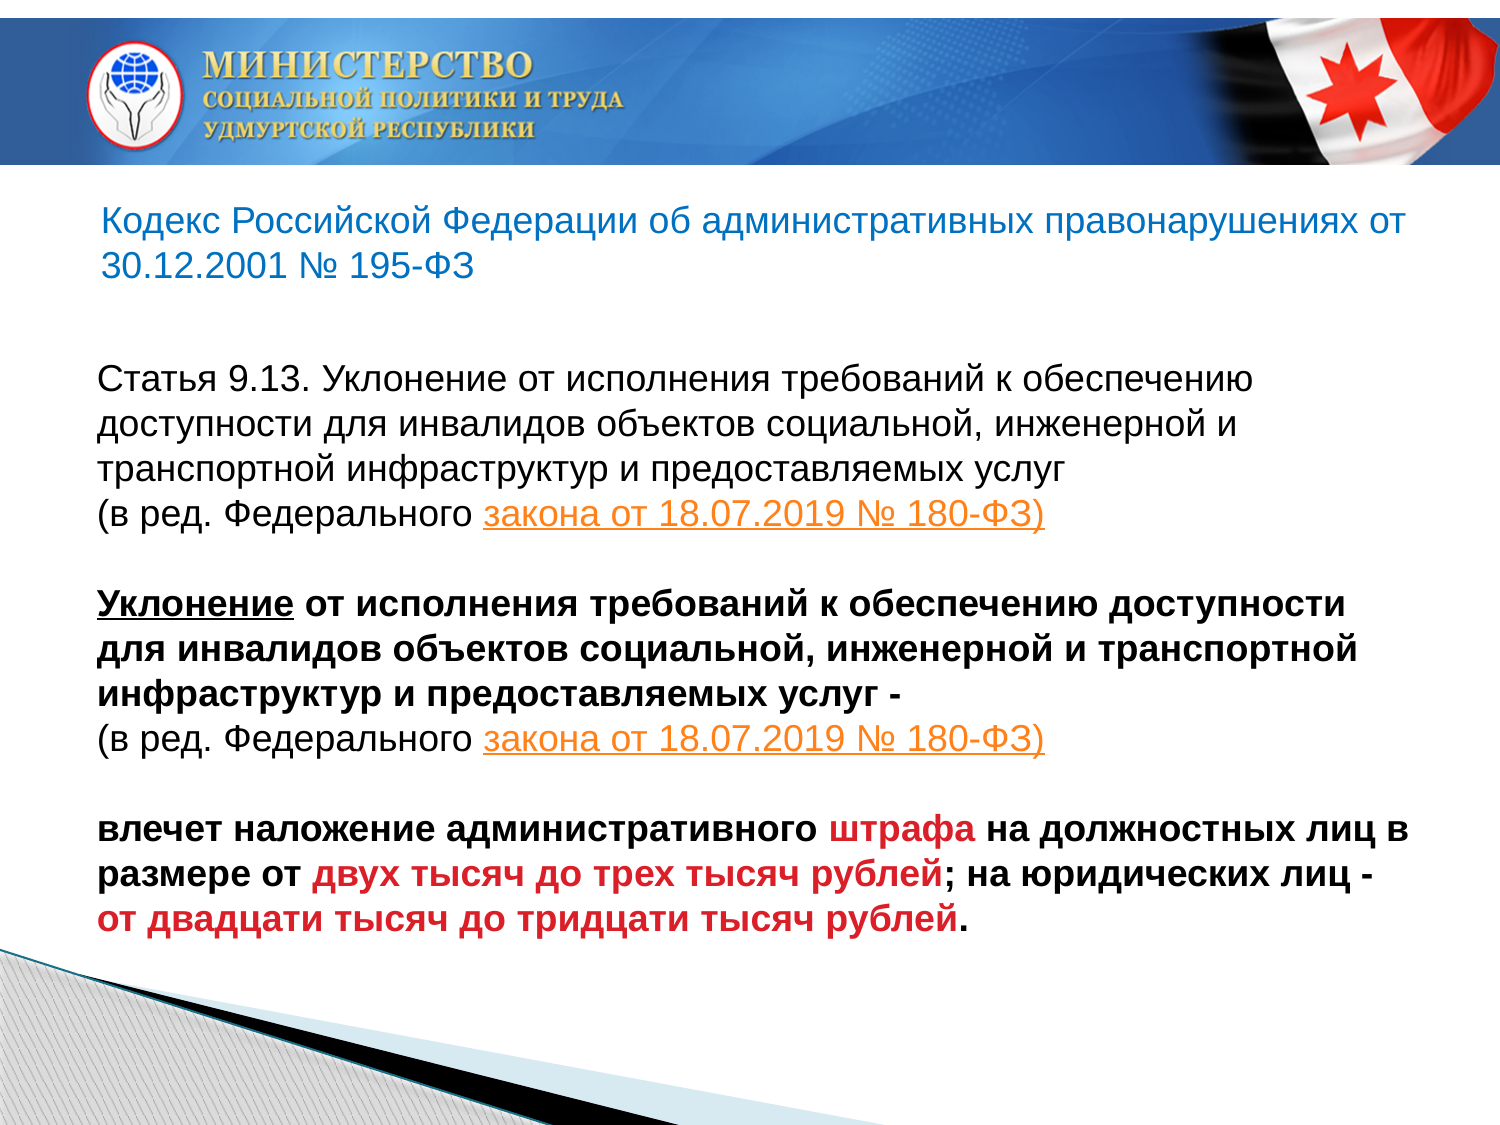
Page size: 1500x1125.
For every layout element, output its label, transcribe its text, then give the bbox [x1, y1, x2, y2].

text_box Статья 9.13. Уклонение от исполнения требований к обеспечению доступности для инвалидов объектов социальной, инженерной и транспортной инфраструктур и предоставляемых услуг (в ред. Федерального закона от 18.07.2019 № 180-ФЗ) Уклонение от исполнения требований к обеспечению доступности для инвалидов объектов социальной, инженерной и транспортной инфраструктур и предоставляемых услуг - (в ред. Федерального закона от 18.07.2019 № 180-ФЗ) влечет наложение административного штрафа на должностных лиц в размере от двух тысяч до трех тысяч рублей; на юридических лиц - от двадцати тысяч до тридцати тысяч рублей. [82, 301, 1436, 946]
text_box Кодекс Российской Федерации об административных правонарушениях от 30.12.2001 № 195-ФЗ [86, 189, 1473, 294]
picture [0, 18, 1500, 165]
